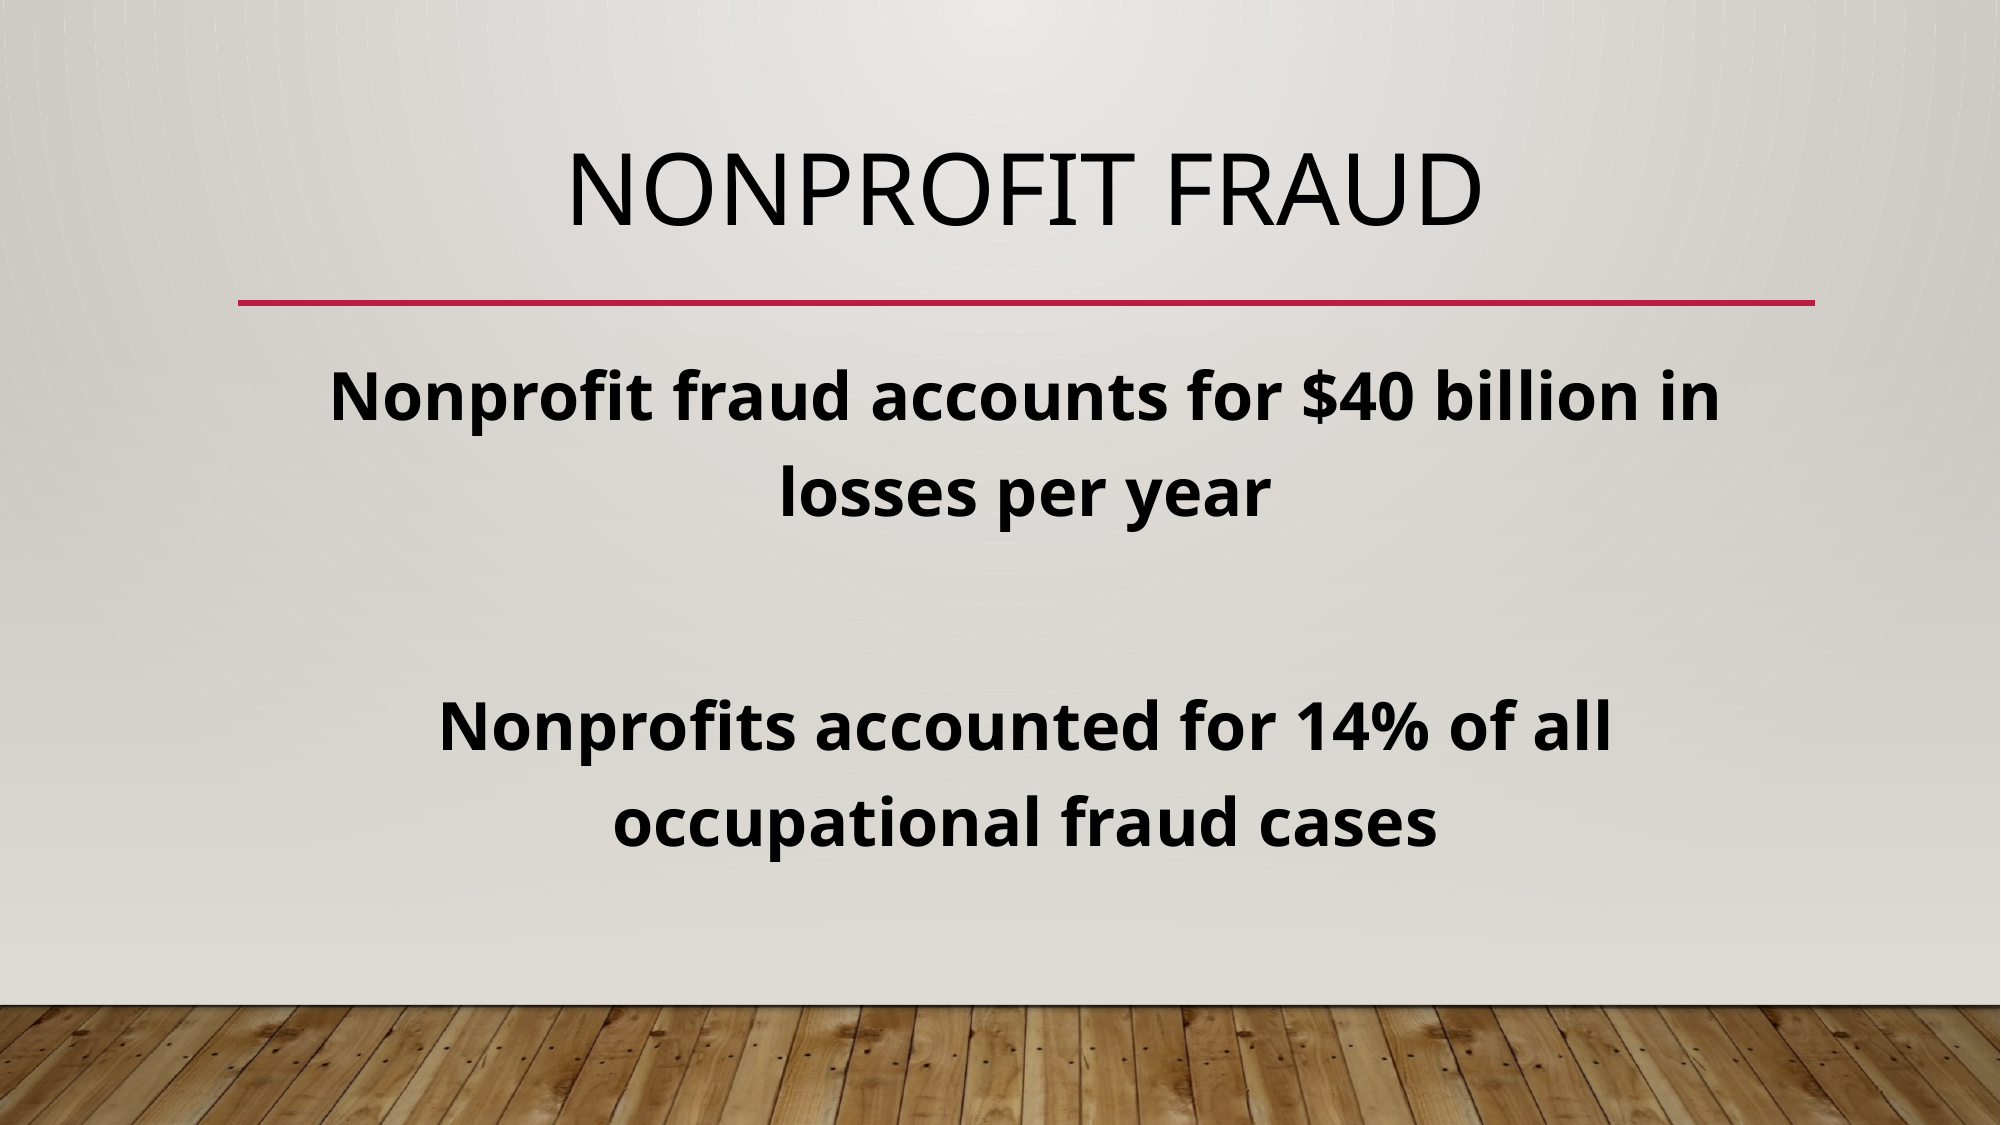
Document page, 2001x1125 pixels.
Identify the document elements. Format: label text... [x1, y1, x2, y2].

title Nonprofit Fraud [238, 131, 1814, 305]
list Nonprofit fraud accounts for $40 billion in losses per year Nonprofits accounted for 14% of all occupational fraud cases [238, 330, 1814, 897]
picture [0, 1005, 2000, 1125]
